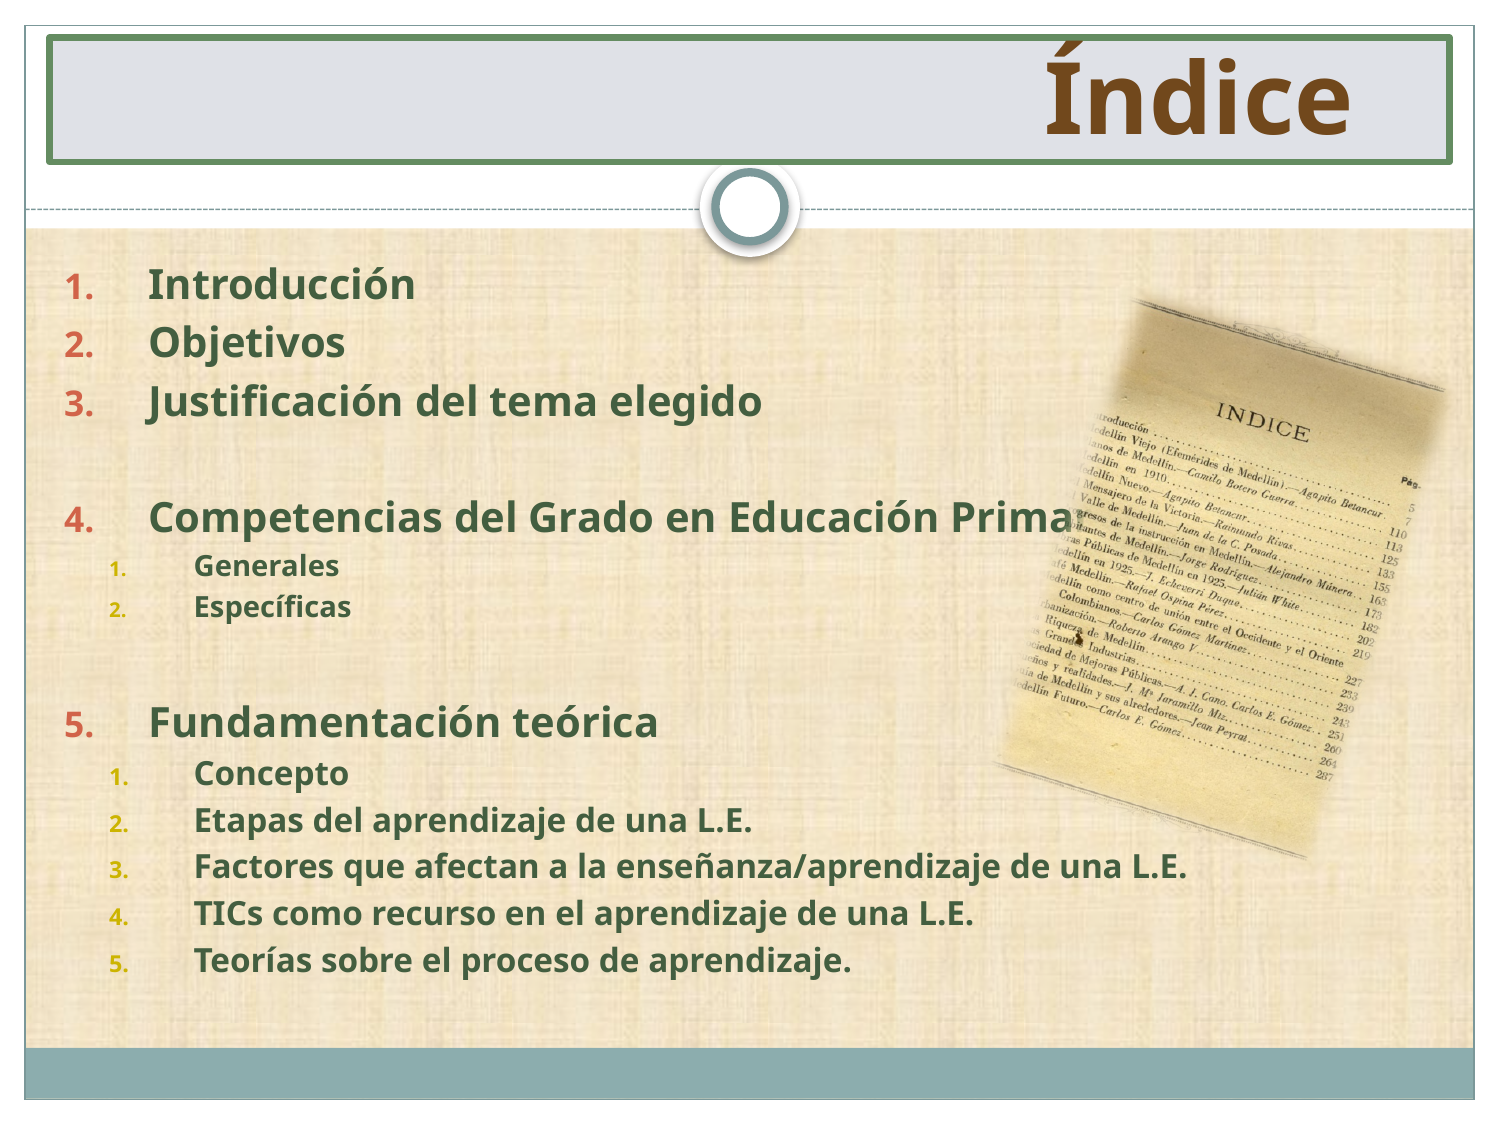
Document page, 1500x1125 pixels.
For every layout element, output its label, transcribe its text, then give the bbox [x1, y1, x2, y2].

list Introducción Objetivos Justificación del tema elegido Competencias del Grado en Educación Primaria Generales Específicas Fundamentación teórica Concepto Etapas del aprendizaje de una L.E. Factores que afectan a la enseñanza/aprendizaje de una L.E. TICs como recurso en el aprendizaje de una L.E. Teorías sobre el proceso de aprendizaje. [49, 250, 1445, 1043]
title Índice [49, 37, 1450, 162]
picture [1016, 310, 1433, 843]
